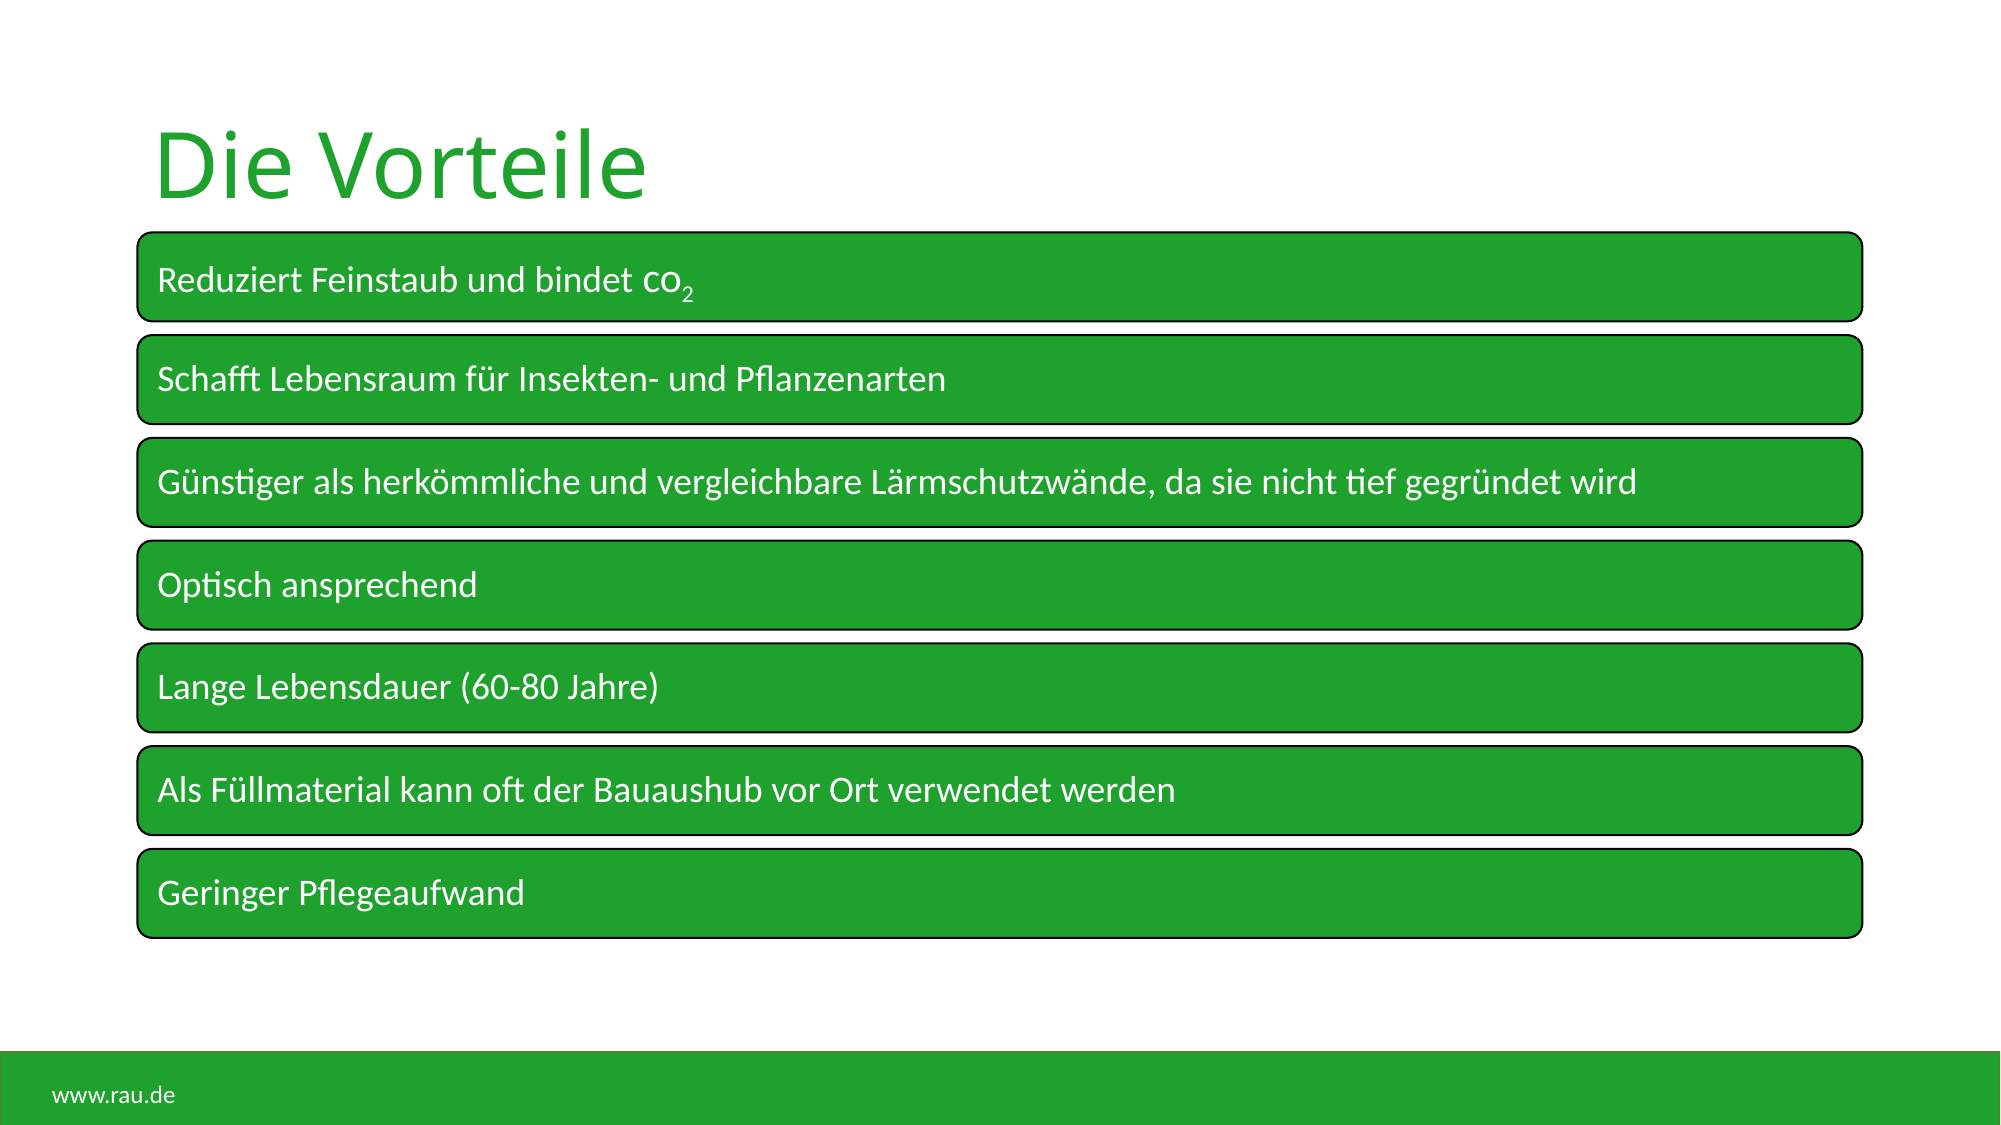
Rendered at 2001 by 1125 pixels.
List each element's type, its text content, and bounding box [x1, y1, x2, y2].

title Die Vorteile [137, 59, 1863, 228]
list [137, 228, 1863, 943]
